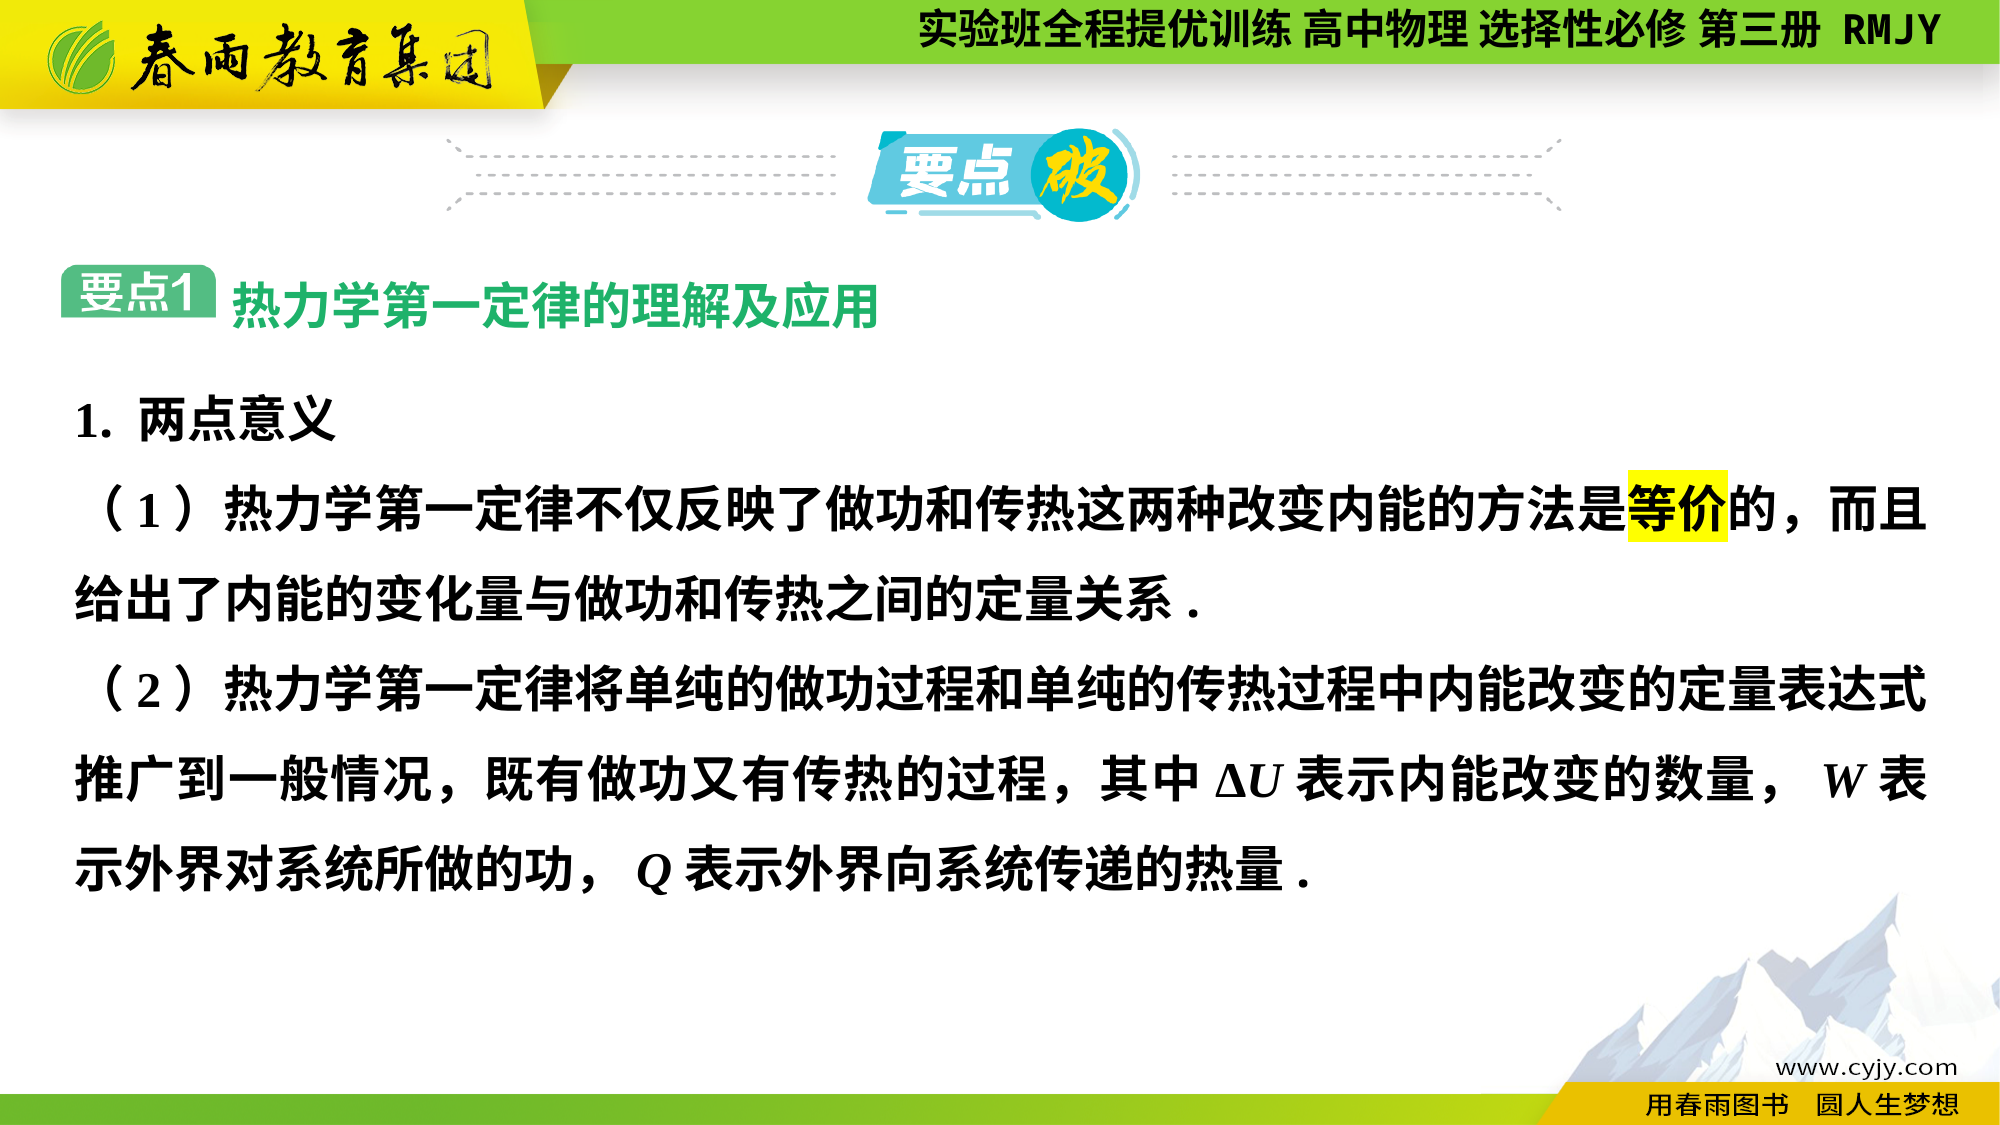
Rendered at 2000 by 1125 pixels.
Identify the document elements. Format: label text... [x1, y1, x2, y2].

list 1. 两点意义 （1）热力学第一定律不仅反映了做功和传热这两种改变内能的方法是等价的，而且给出了内能的变化量与做功和传热之间的定量关系. （2）热力学第一定律将单纯的做功过程和单纯的传热过程中内能改变的定量表达式推广到一般情况，既有做功又有传热的过程，其中ΔU表示内能改变的数量，W表示外界对系统所做的功，Q表示外界向系统传递的热量. [59, 350, 1944, 899]
picture [0, 0, 2000, 1125]
text_box 热力学第一定律的理解及应用 [216, 237, 1944, 343]
